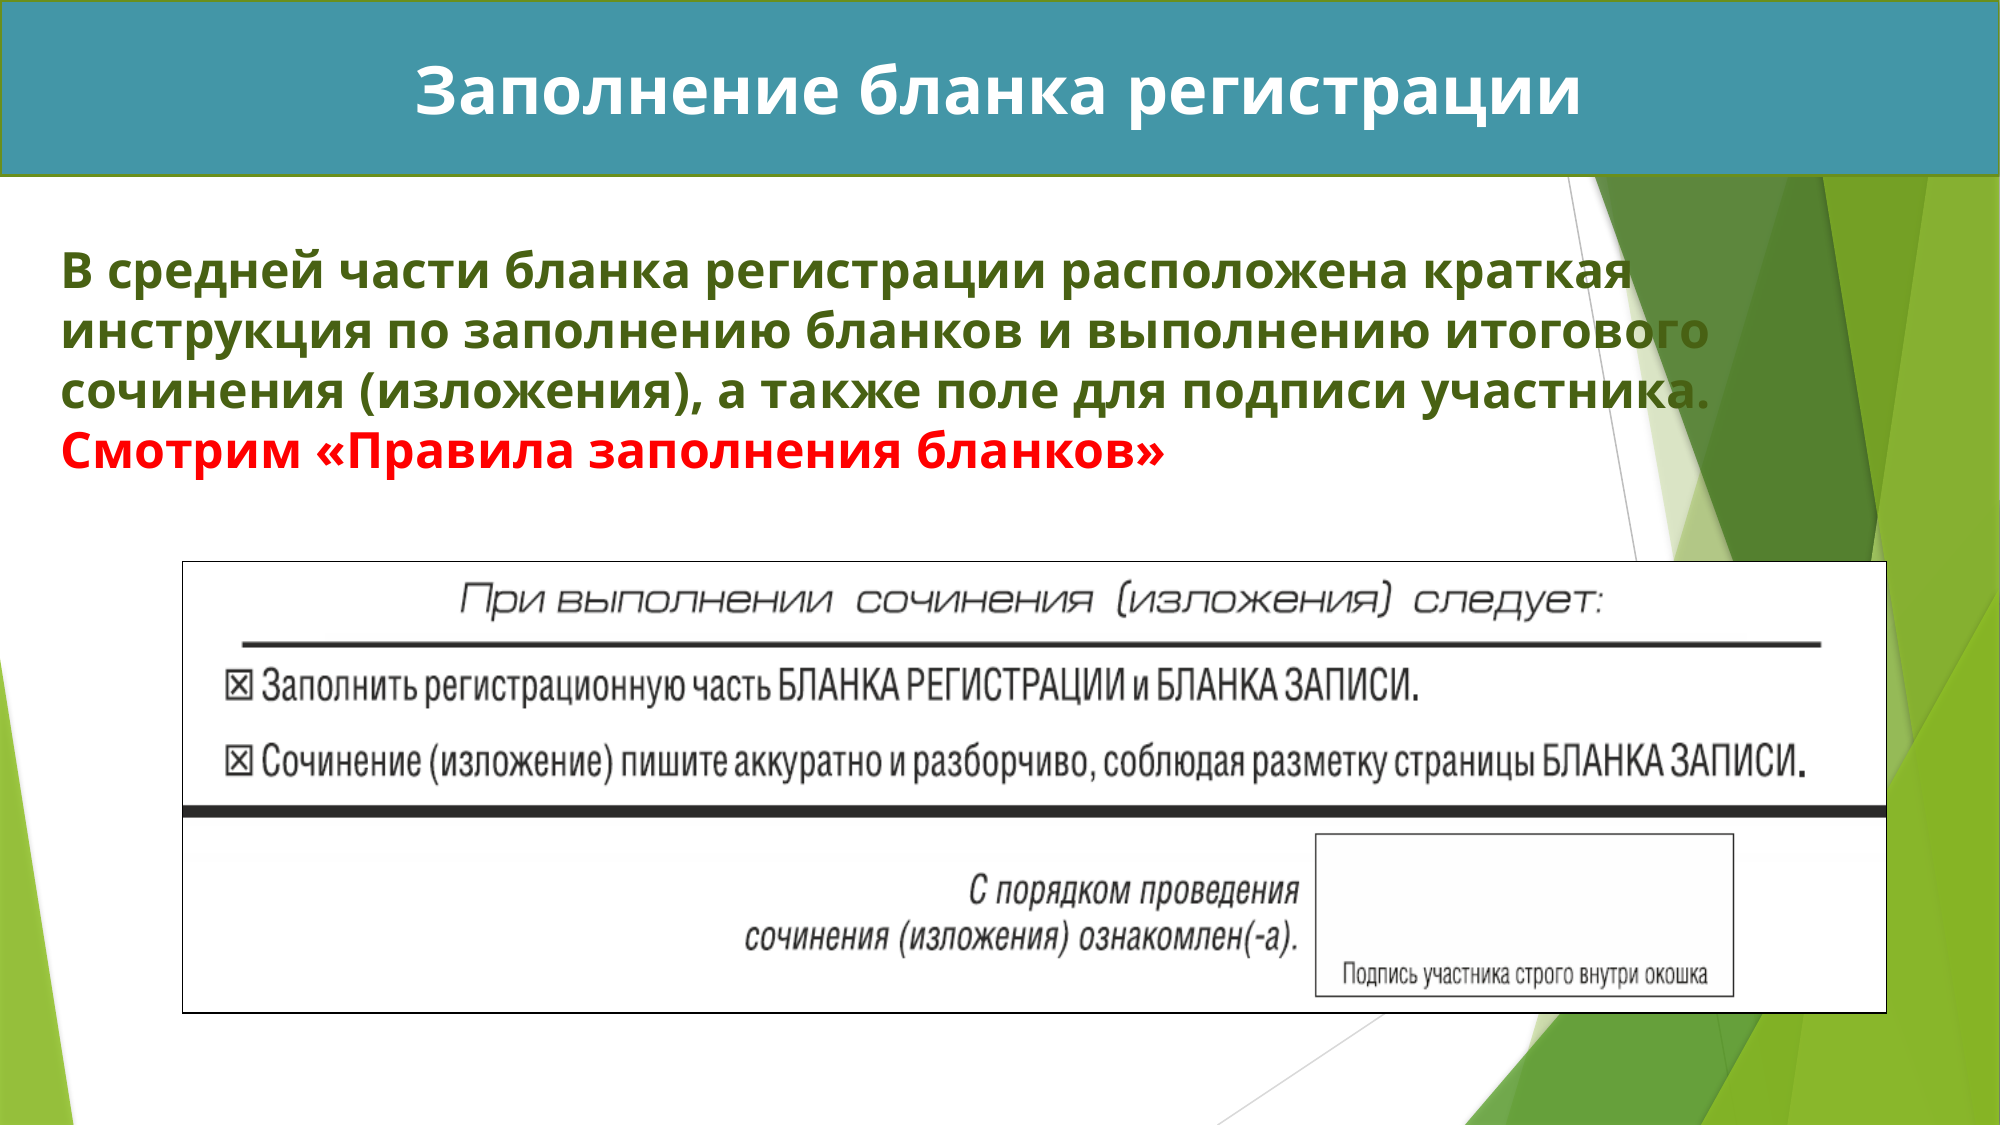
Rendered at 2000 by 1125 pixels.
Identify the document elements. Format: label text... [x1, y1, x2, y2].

text_box Заполнение бланка регистрации [0, 0, 2000, 177]
text_box В средней части бланка регистрации расположена краткая инструкция по заполнению бланков и выполнению итогового сочинения (изложения), а также поле для подписи участника. Смотрим «Правила заполнения бланков» [45, 230, 1931, 486]
picture [182, 561, 1887, 1013]
